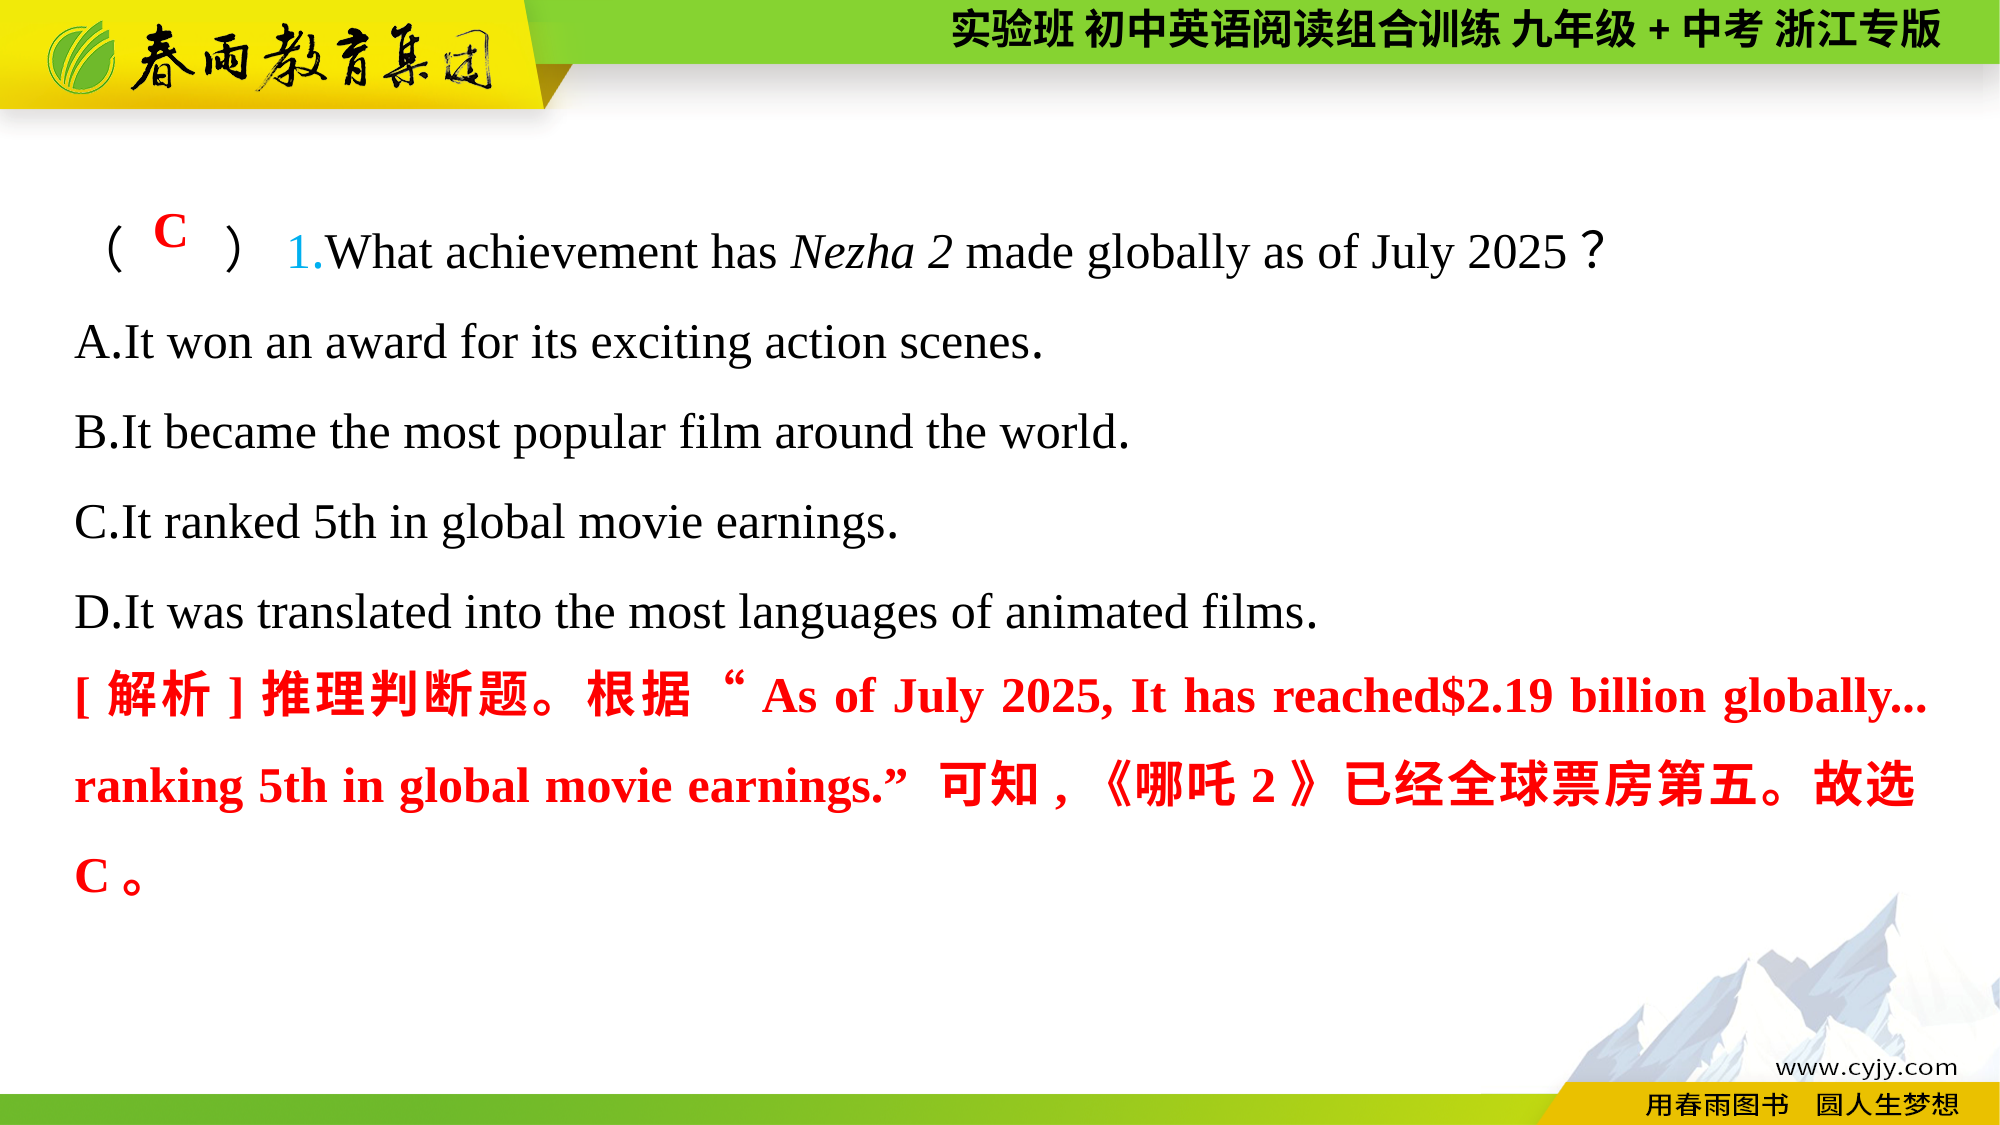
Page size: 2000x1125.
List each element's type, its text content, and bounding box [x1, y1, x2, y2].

picture [0, 0, 2000, 1125]
text_box C [138, 190, 204, 266]
list （ ）1.What achievement has Nezha 2 made globally as of July 2025？ A.It won an award for its exciting action scenes. B.It became the most popular film around the world. C.It ranked 5th in global movie earnings. D.It was translated into the most languages of animated films. [59, 181, 1944, 625]
text_box [解析]推理判断题。根据“As of July 2025, It has reached$2.19 billion globally... ranking 5th in global movie earnings.” 可知,《哪吒2》已经全球票房第五。故选C。 [59, 625, 1944, 911]
